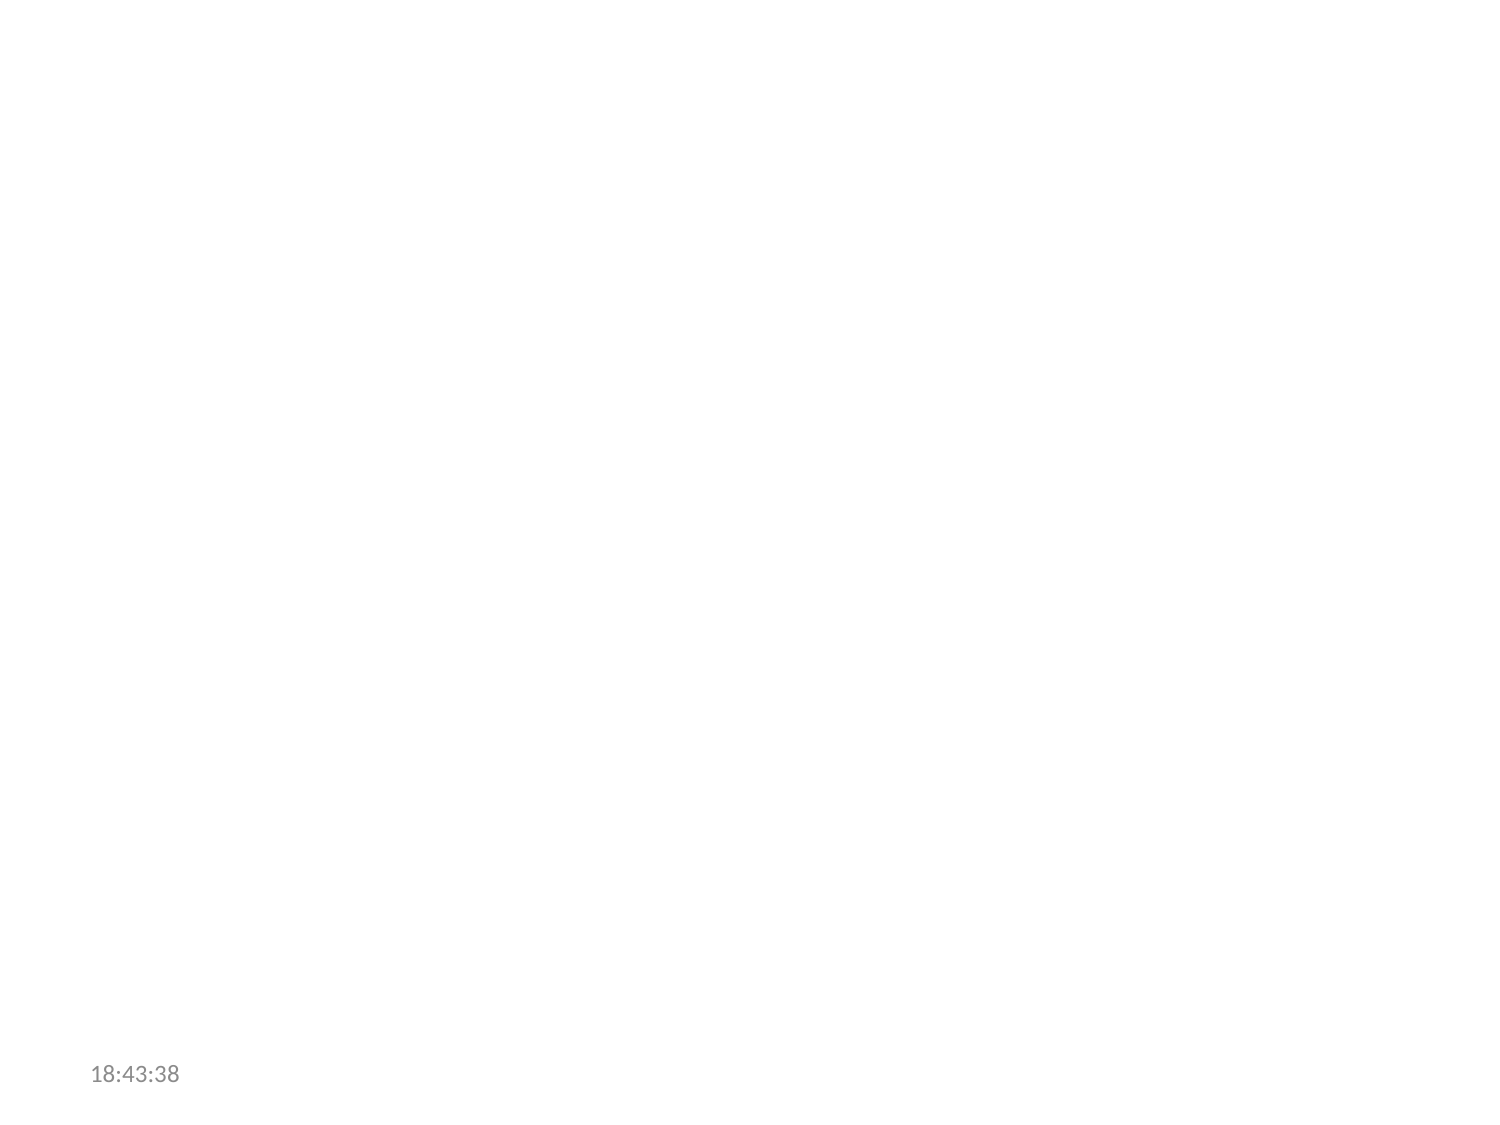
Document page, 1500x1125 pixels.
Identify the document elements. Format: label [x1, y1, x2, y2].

slide_number [75, 1042, 425, 1103]
